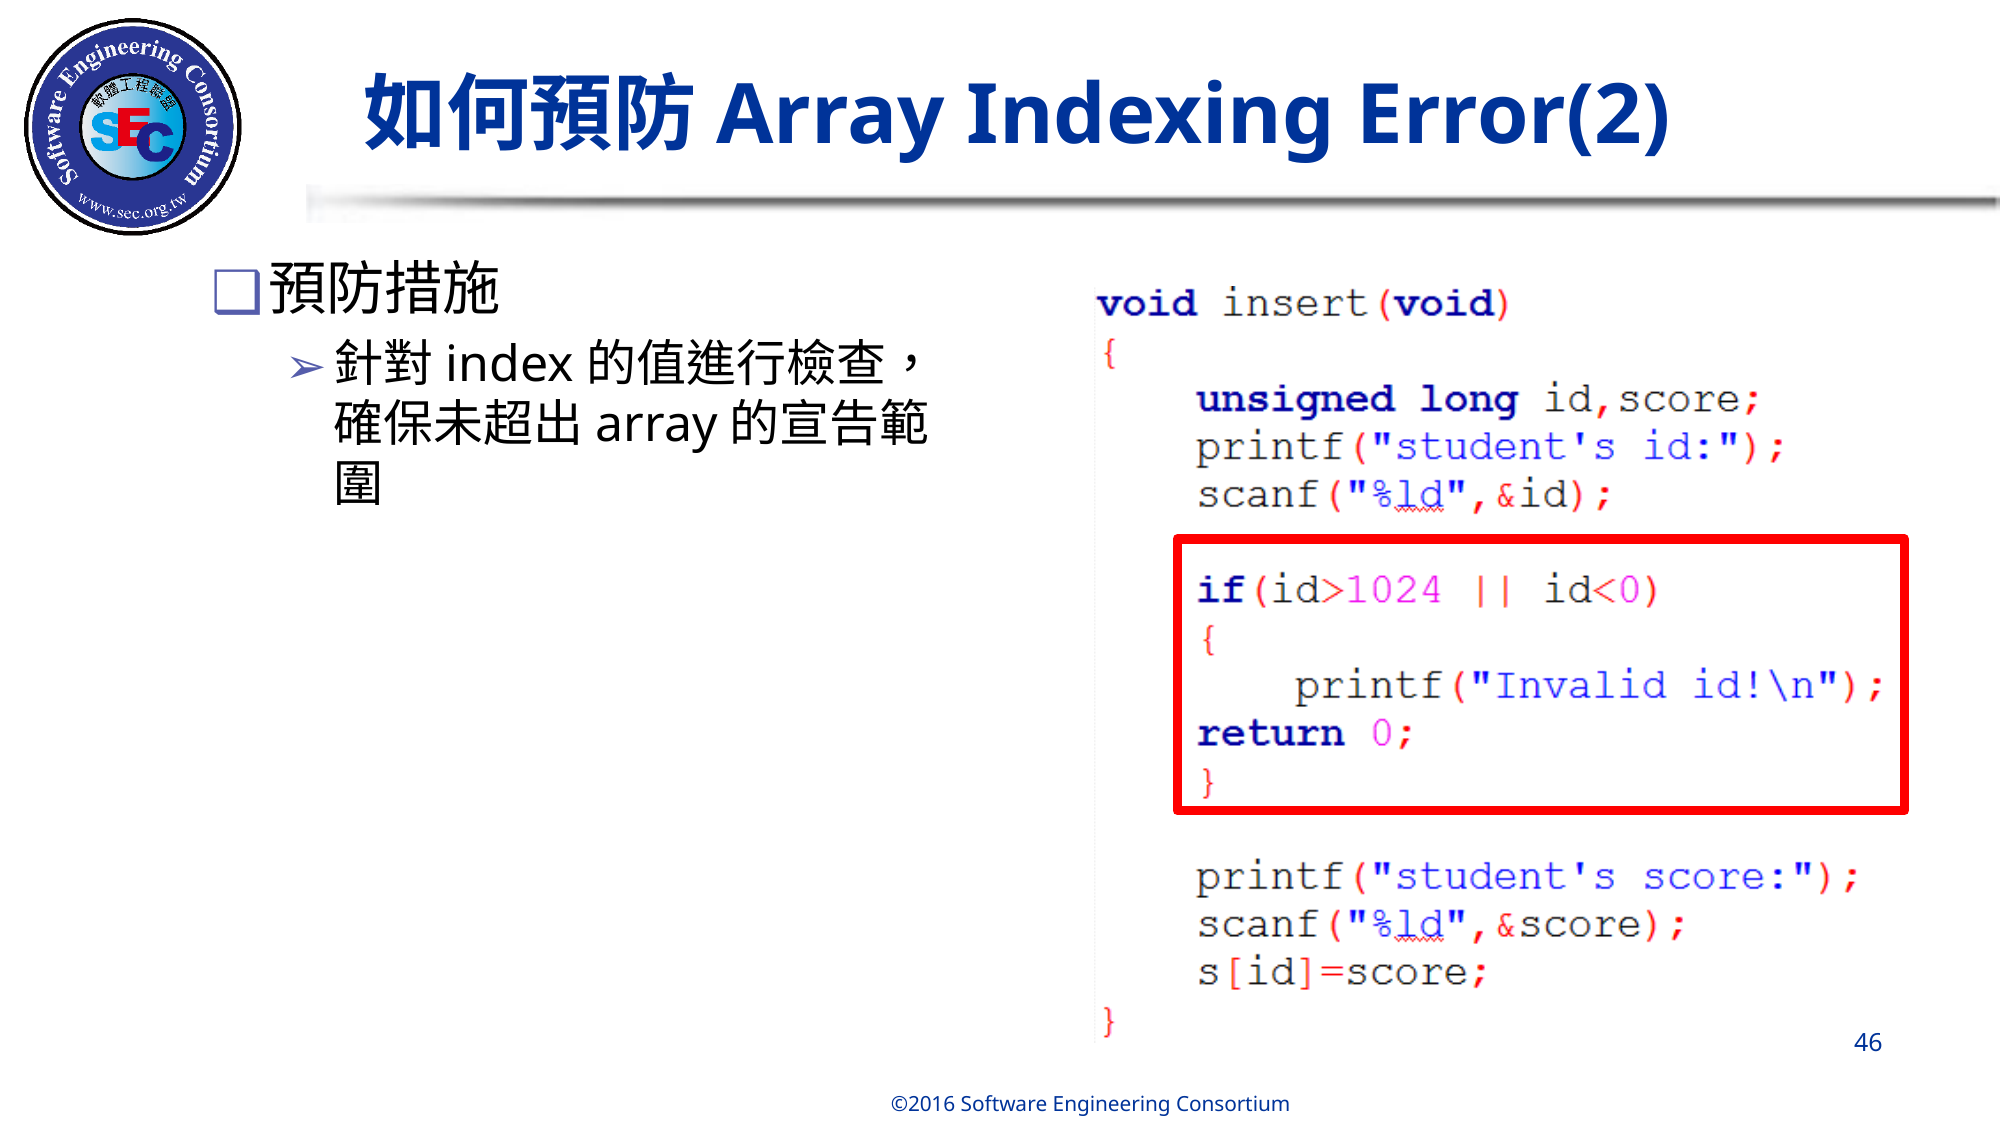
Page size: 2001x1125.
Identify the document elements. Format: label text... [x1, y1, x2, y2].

list 預防措施 針對index的值進行檢查，確保未超出array的宣告範圍 [196, 243, 989, 1000]
slide_number ‹#› [1481, 1019, 1898, 1094]
text_box [1893, 538, 1905, 811]
picture [0, 0, 265, 259]
picture [306, 184, 2000, 223]
picture [1094, 286, 1888, 1043]
title 如何預防Array Indexing Error(2) [348, 42, 2000, 179]
